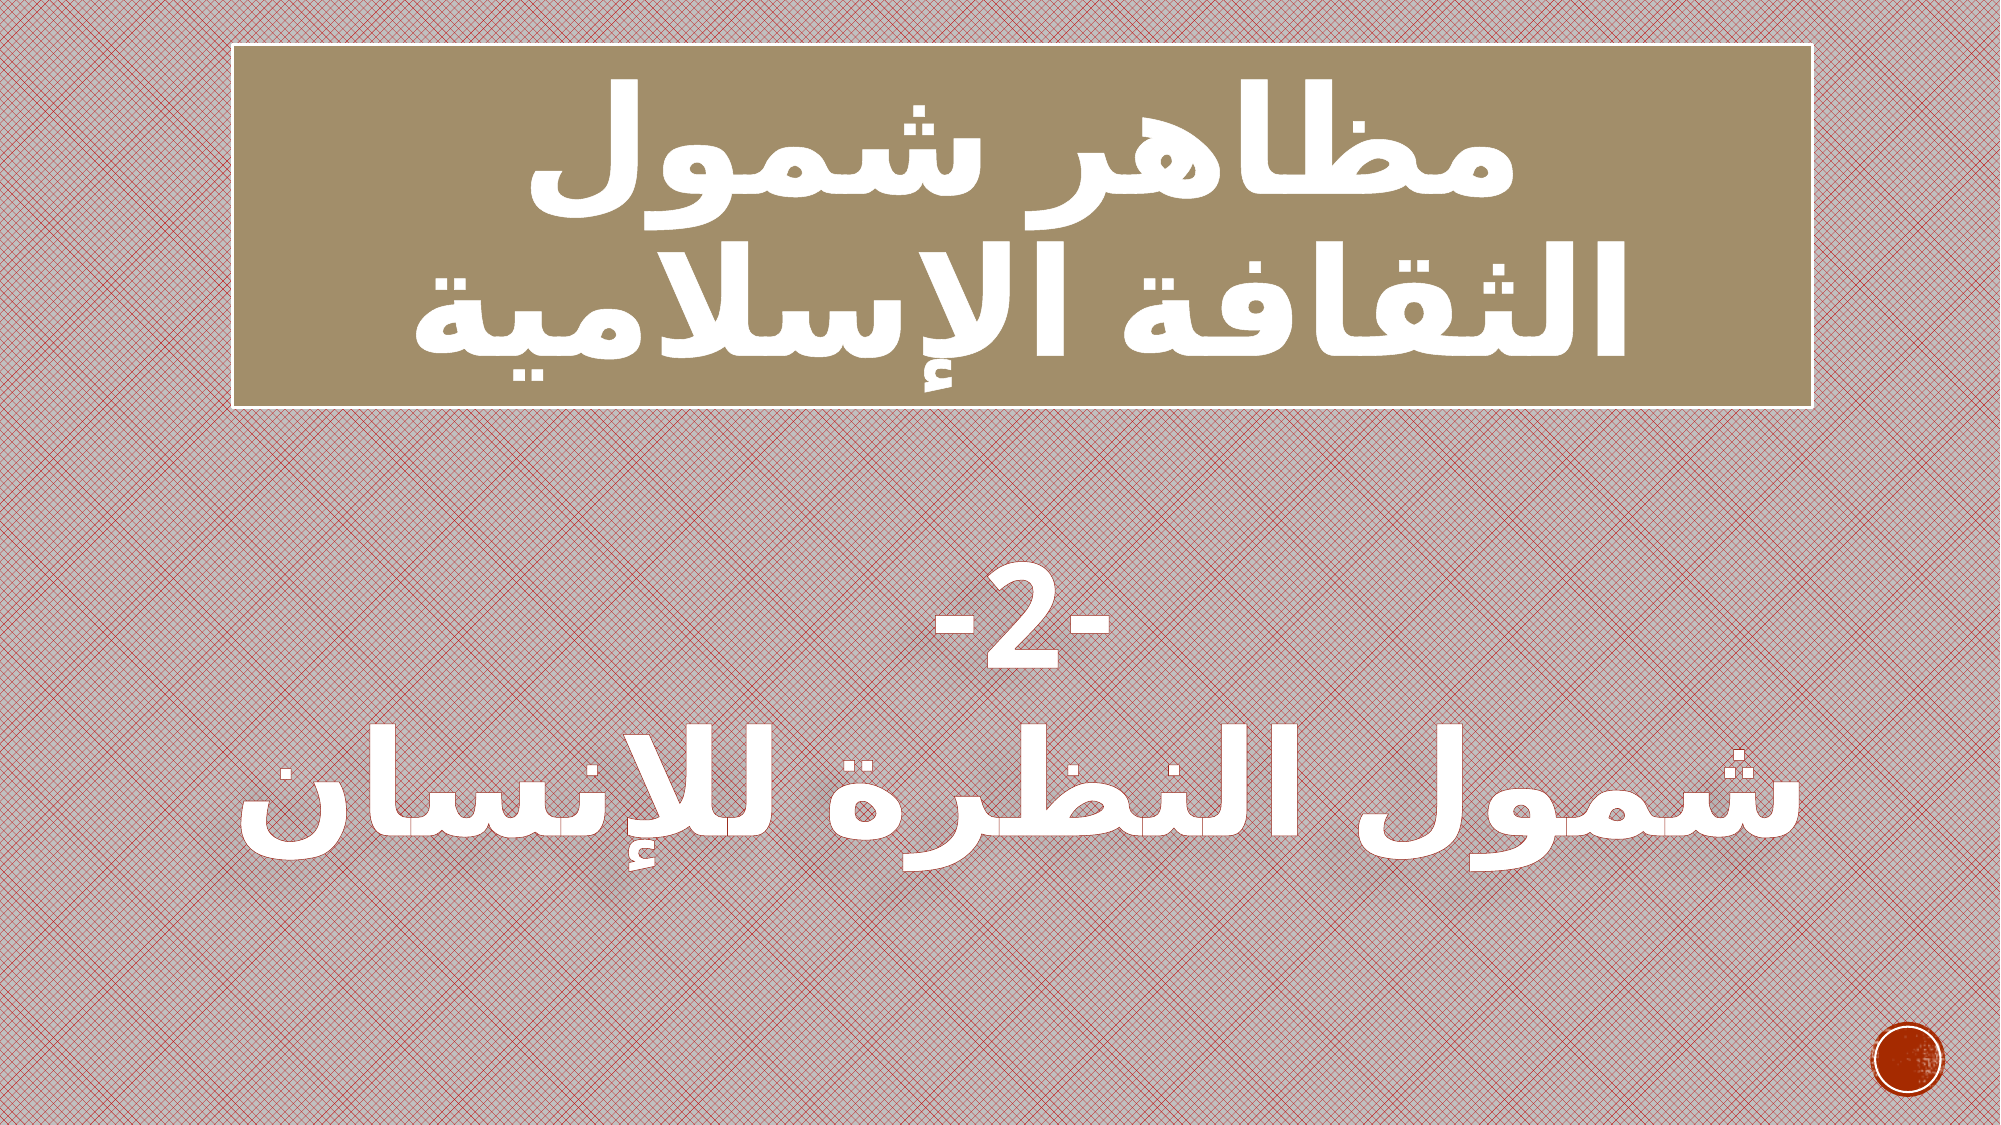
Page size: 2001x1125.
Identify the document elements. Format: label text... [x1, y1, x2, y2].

title مظاهر شمول الثقافة الإسلامية [231, 43, 1814, 409]
list -2- شمول النظرة للإنسان [199, 440, 1846, 1039]
